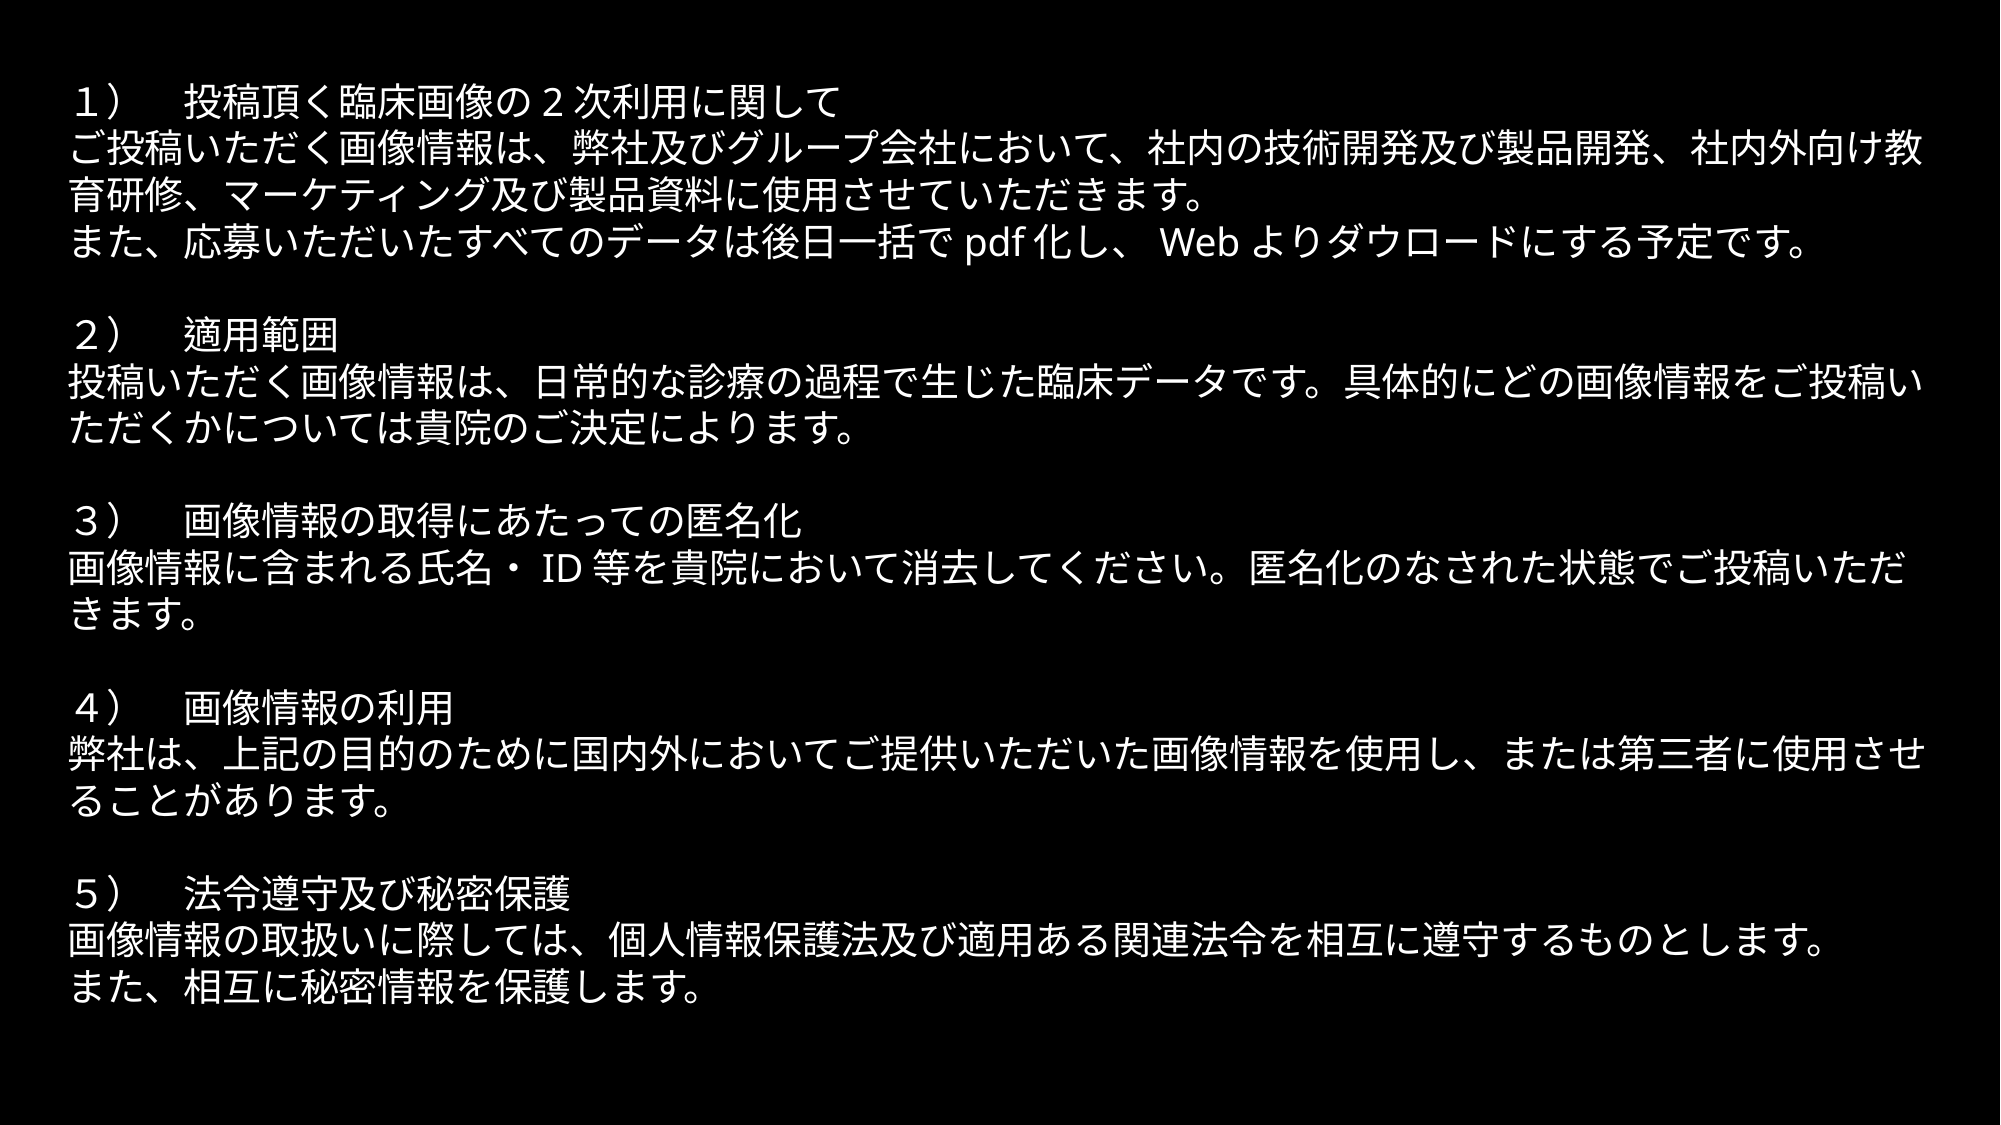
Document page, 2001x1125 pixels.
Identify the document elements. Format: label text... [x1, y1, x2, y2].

text_box １） 投稿頂く臨床画像の2次利用に関して ご投稿いただく画像情報は、弊社及びグループ会社において、社内の技術開発及び製品開発、社内外向け教育研修、マーケティング及び製品資料に使用させていただきます。 また、応募いただいたすべてのデータは後日一括でpdf化し、Webよりダウロードにする予定です。 ２） 適用範囲 投稿いただく画像情報は、日常的な診療の過程で生じた臨床データです。具体的にどの画像情報をご投稿いただくかについては貴院のご決定によります。 ３） 画像情報の取得にあたっての匿名化 画像情報に含まれる氏名・ID等を貴院において消去してください。匿名化のなされた状態でご投稿いただきます。 ４） 画像情報の利用 弊社は、上記の目的のために国内外においてご提供いただいた画像情報を使用し、または第三者に使用させることがあります。 ５） 法令遵守及び秘密保護 画像情報の取扱いに際しては、個人情報保護法及び適用ある関連法令を相互に遵守するものとします。 また、相互に秘密情報を保護します。 [52, 70, 1948, 1017]
